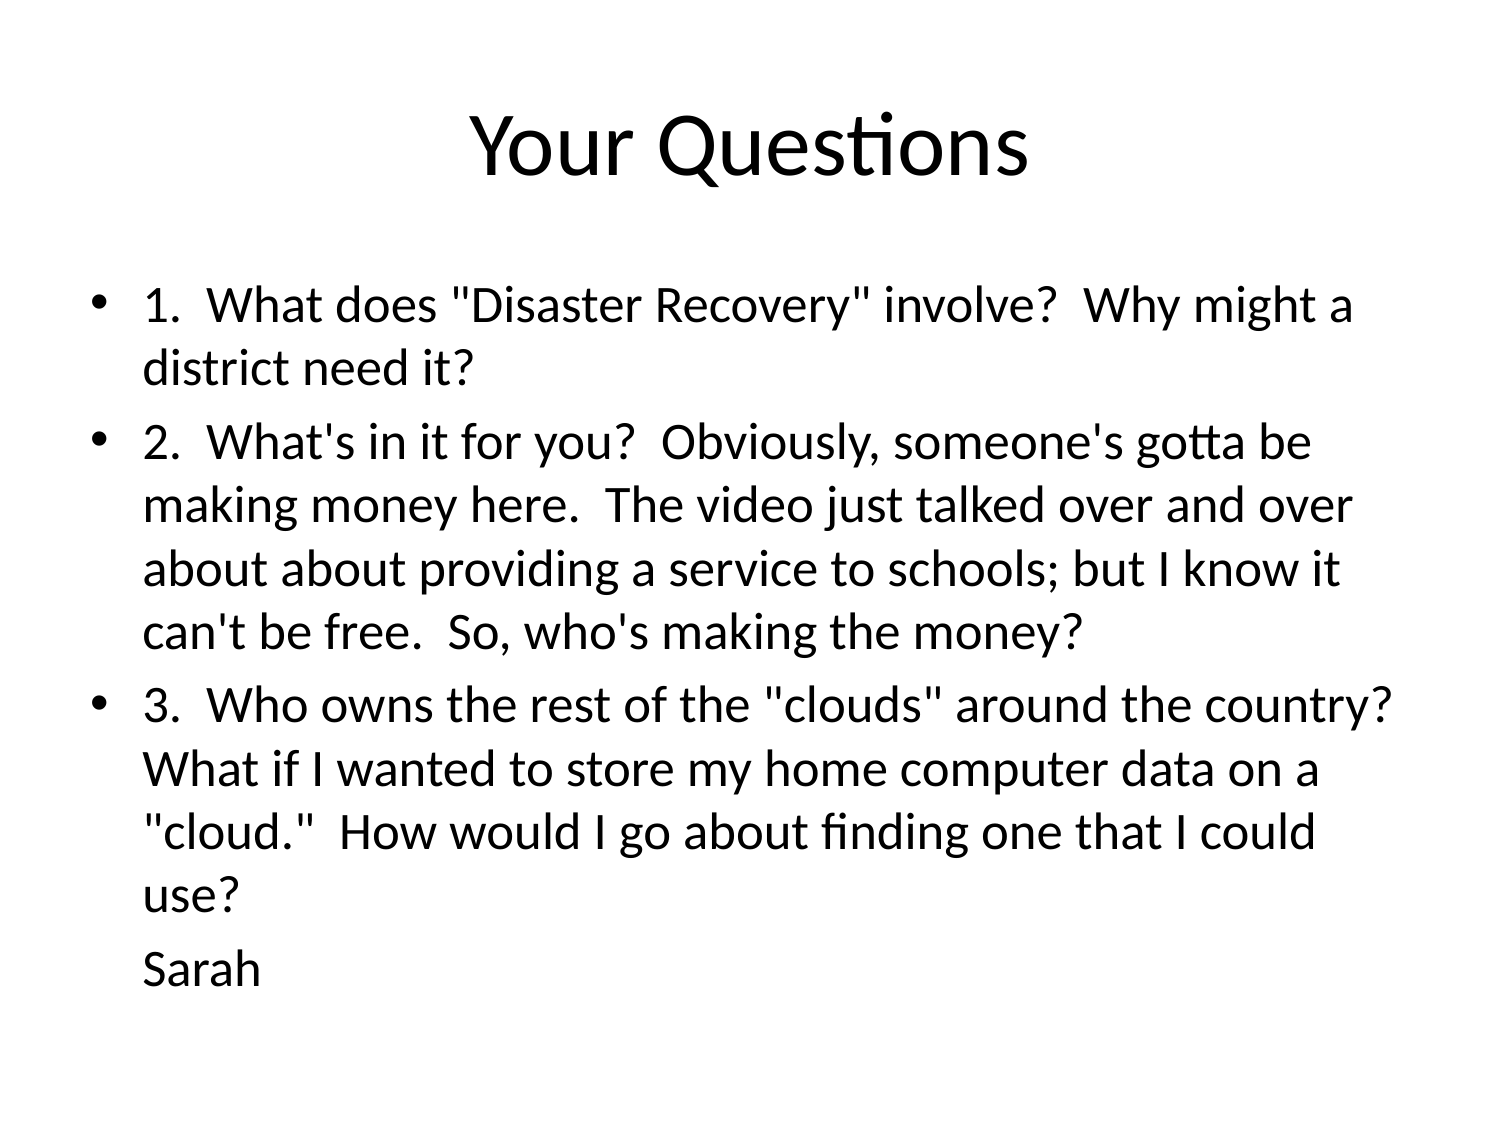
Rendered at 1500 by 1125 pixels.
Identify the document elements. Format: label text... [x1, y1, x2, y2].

title Your Questions [75, 45, 1425, 233]
list 1. What does "Disaster Recovery" involve? Why might a district need it? 2. What's in it for you? Obviously, someone's gotta be making money here. The video just talked over and over about about providing a service to schools; but I know it can't be free. So, who's making the money? 3. Who owns the rest of the "clouds" around the country? What if I wanted to store my home computer data on a "cloud." How would I go about finding one that I could use? Sarah [75, 262, 1425, 1005]
